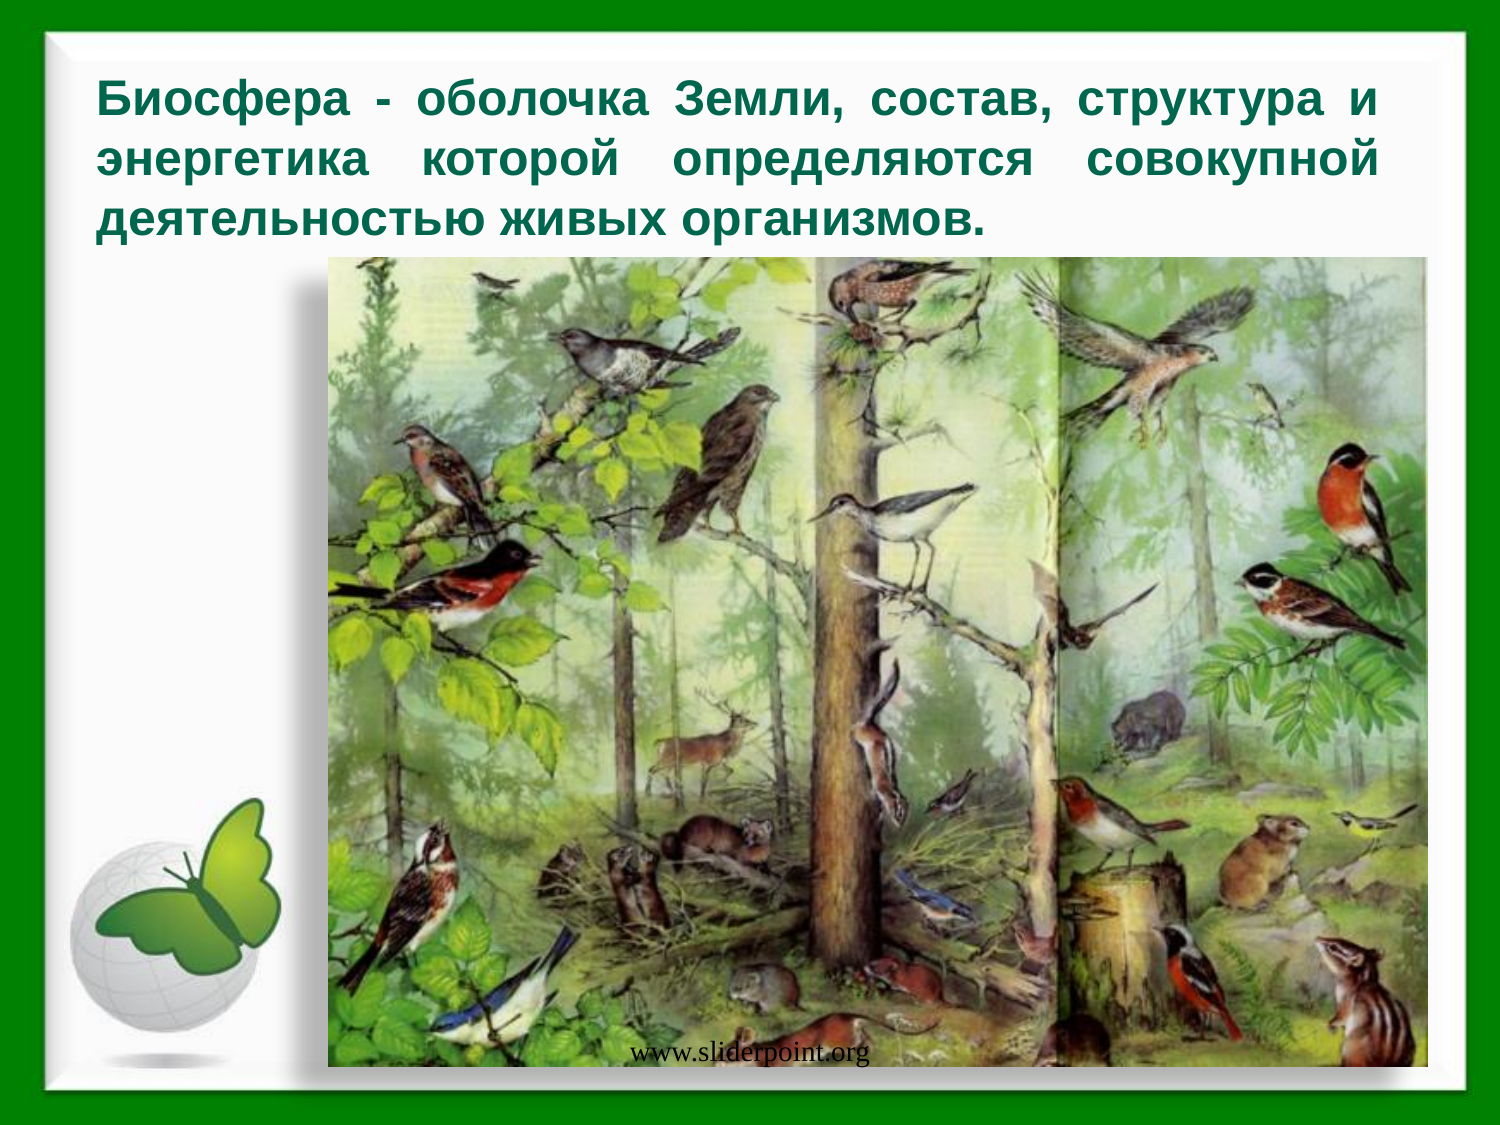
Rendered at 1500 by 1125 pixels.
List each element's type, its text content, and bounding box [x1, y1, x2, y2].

text_box Биосфера - оболочка Земли, состав, структура и энергетика которой определяются совокупной деятельностью живых организмов. [82, 58, 1395, 254]
picture [0, 0, 1500, 1125]
footer www.sliderpoint.org [512, 1075, 988, 1101]
